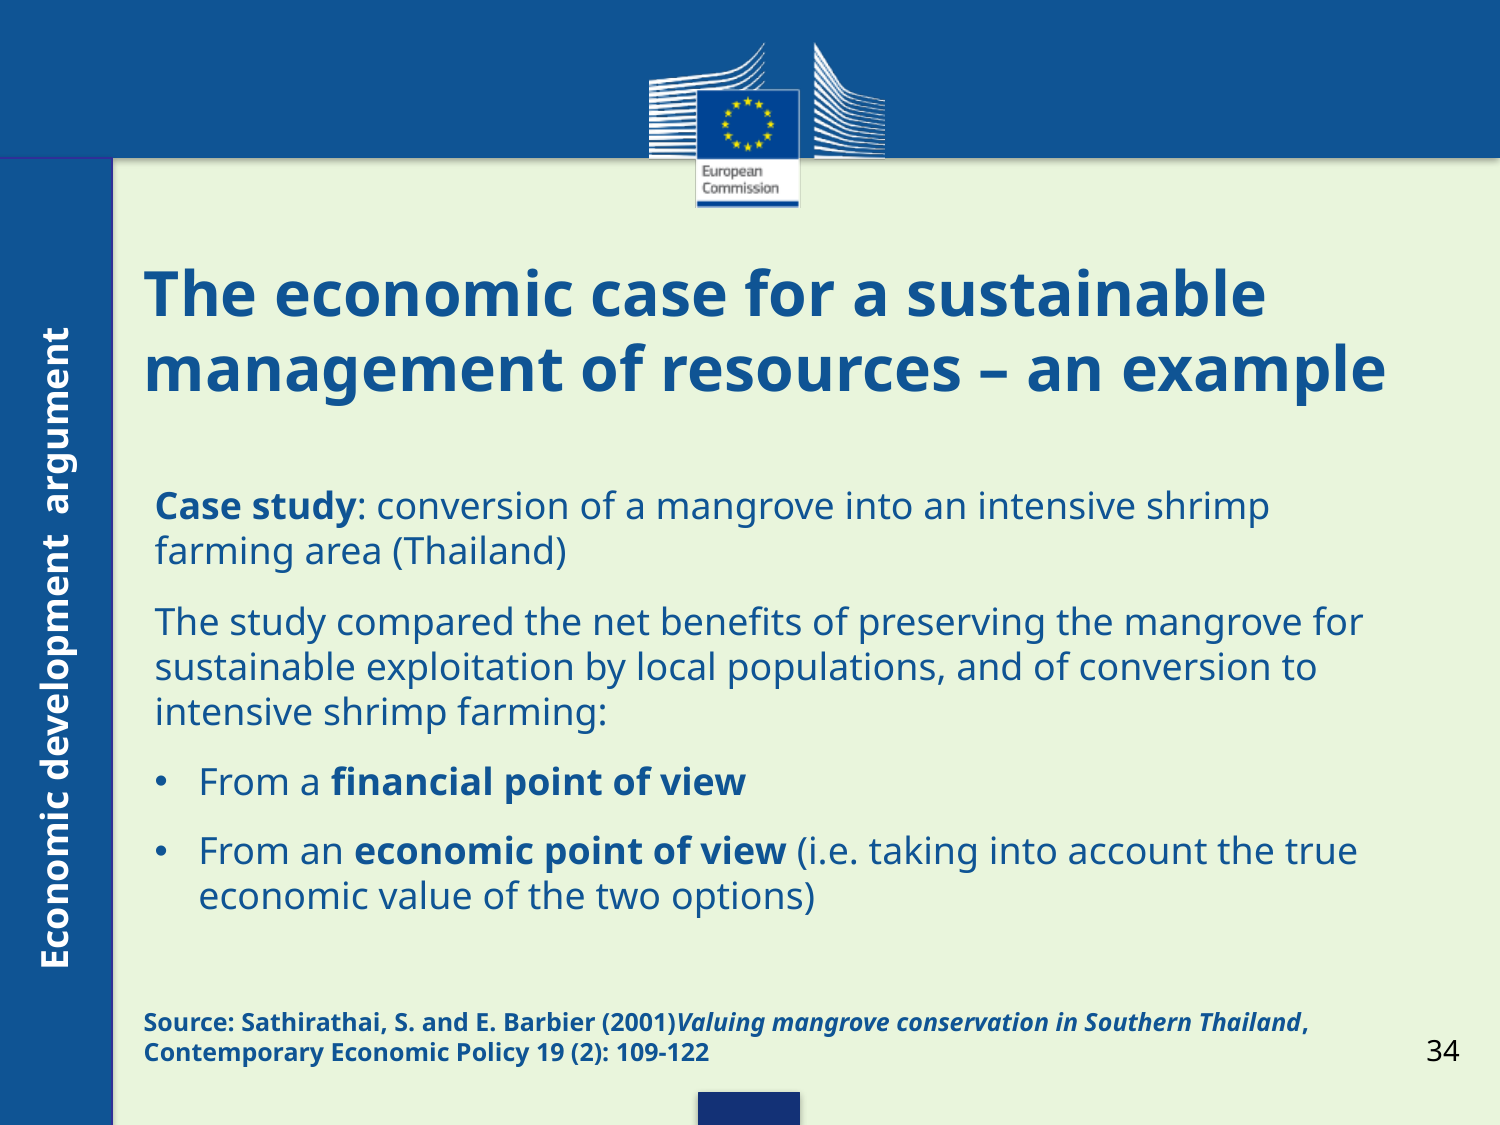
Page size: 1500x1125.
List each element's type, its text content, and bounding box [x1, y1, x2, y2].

text_box Economic development argument [0, 157, 113, 1125]
slide_number 34 [1124, 1024, 1476, 1103]
title The economic case for a sustainable management of resources – an example [128, 227, 1455, 431]
text_box Source: Sathirathai, S. and E. Barbier (2001)Valuing mangrove conservation in Southern Thailand, Contemporary Economic Policy 19 (2): 109-122 [128, 999, 1405, 1074]
text_box Case study: conversion of a mangrove into an intensive shrimp farming area (Thailand) The study compared the net benefits of preserving the mangrove for sustainable exploitation by local populations, and of conversion to intensive shrimp farming: From a financial point of view From an economic point of view (i.e. taking into account the true economic value of the two options) [139, 475, 1412, 925]
picture [649, 42, 885, 208]
